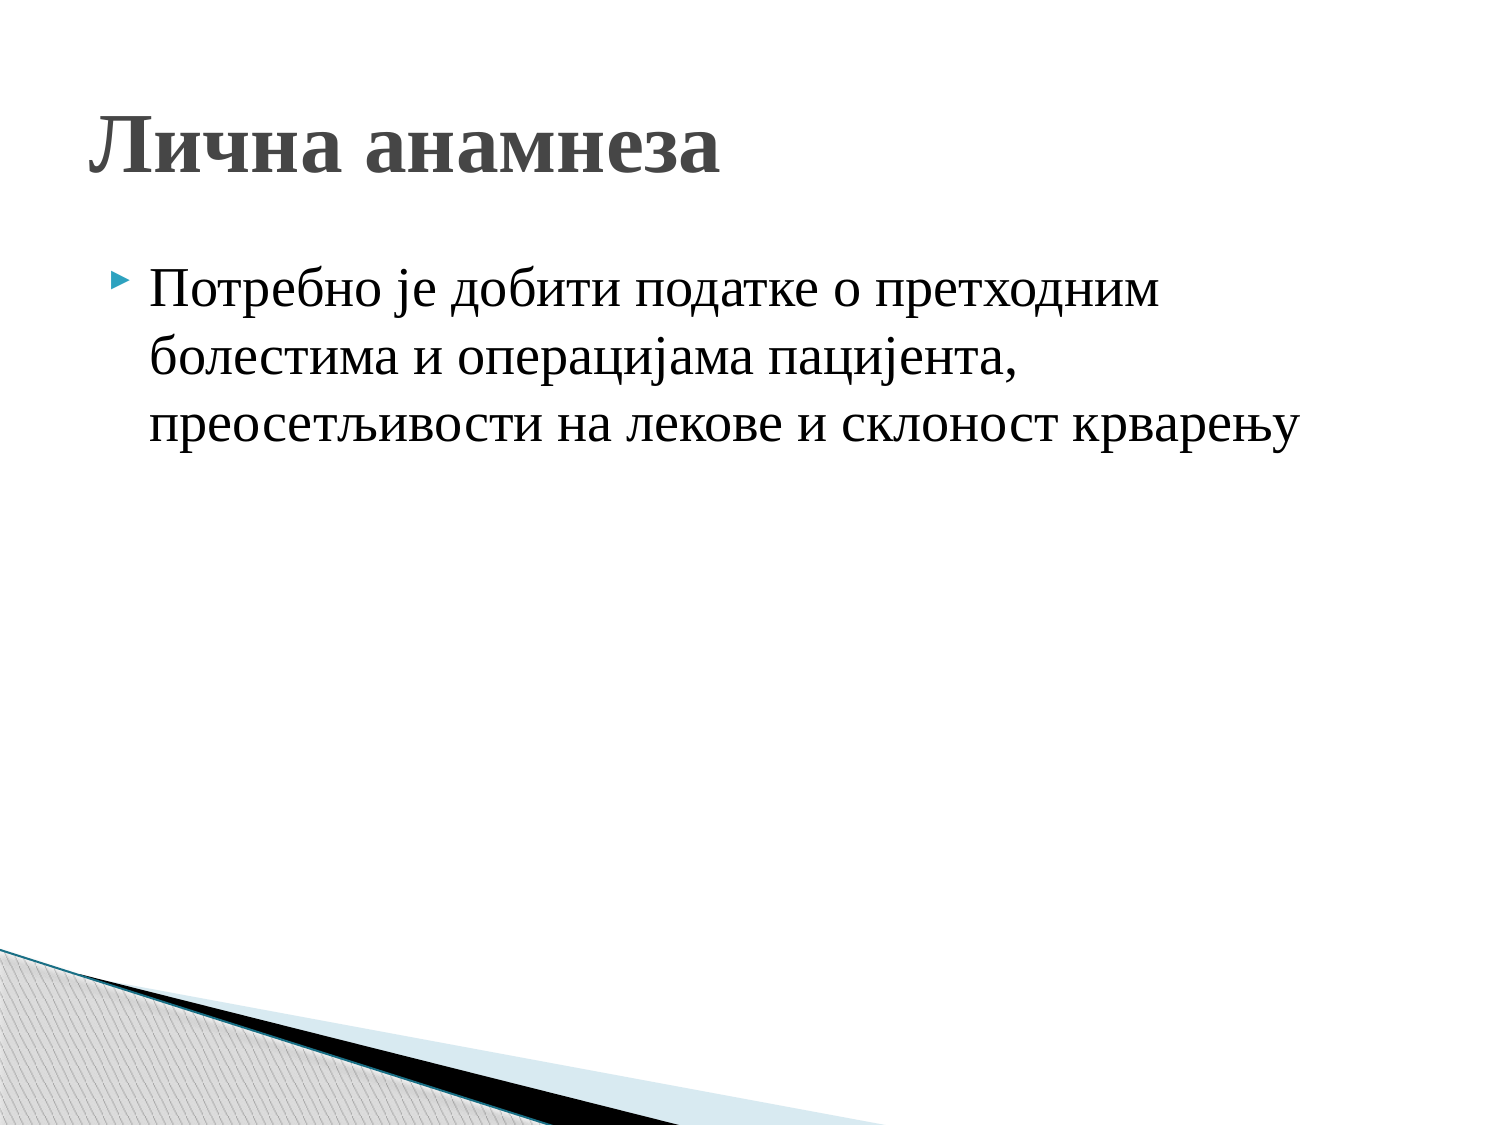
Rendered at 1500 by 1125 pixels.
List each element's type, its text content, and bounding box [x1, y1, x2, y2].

title Лична анамнеза [75, 45, 1425, 233]
list Потребно је добити податке о претходним болестима и операцијама пацијента, преосетљивости на лекове и склоност крварењу [74, 242, 1426, 986]
